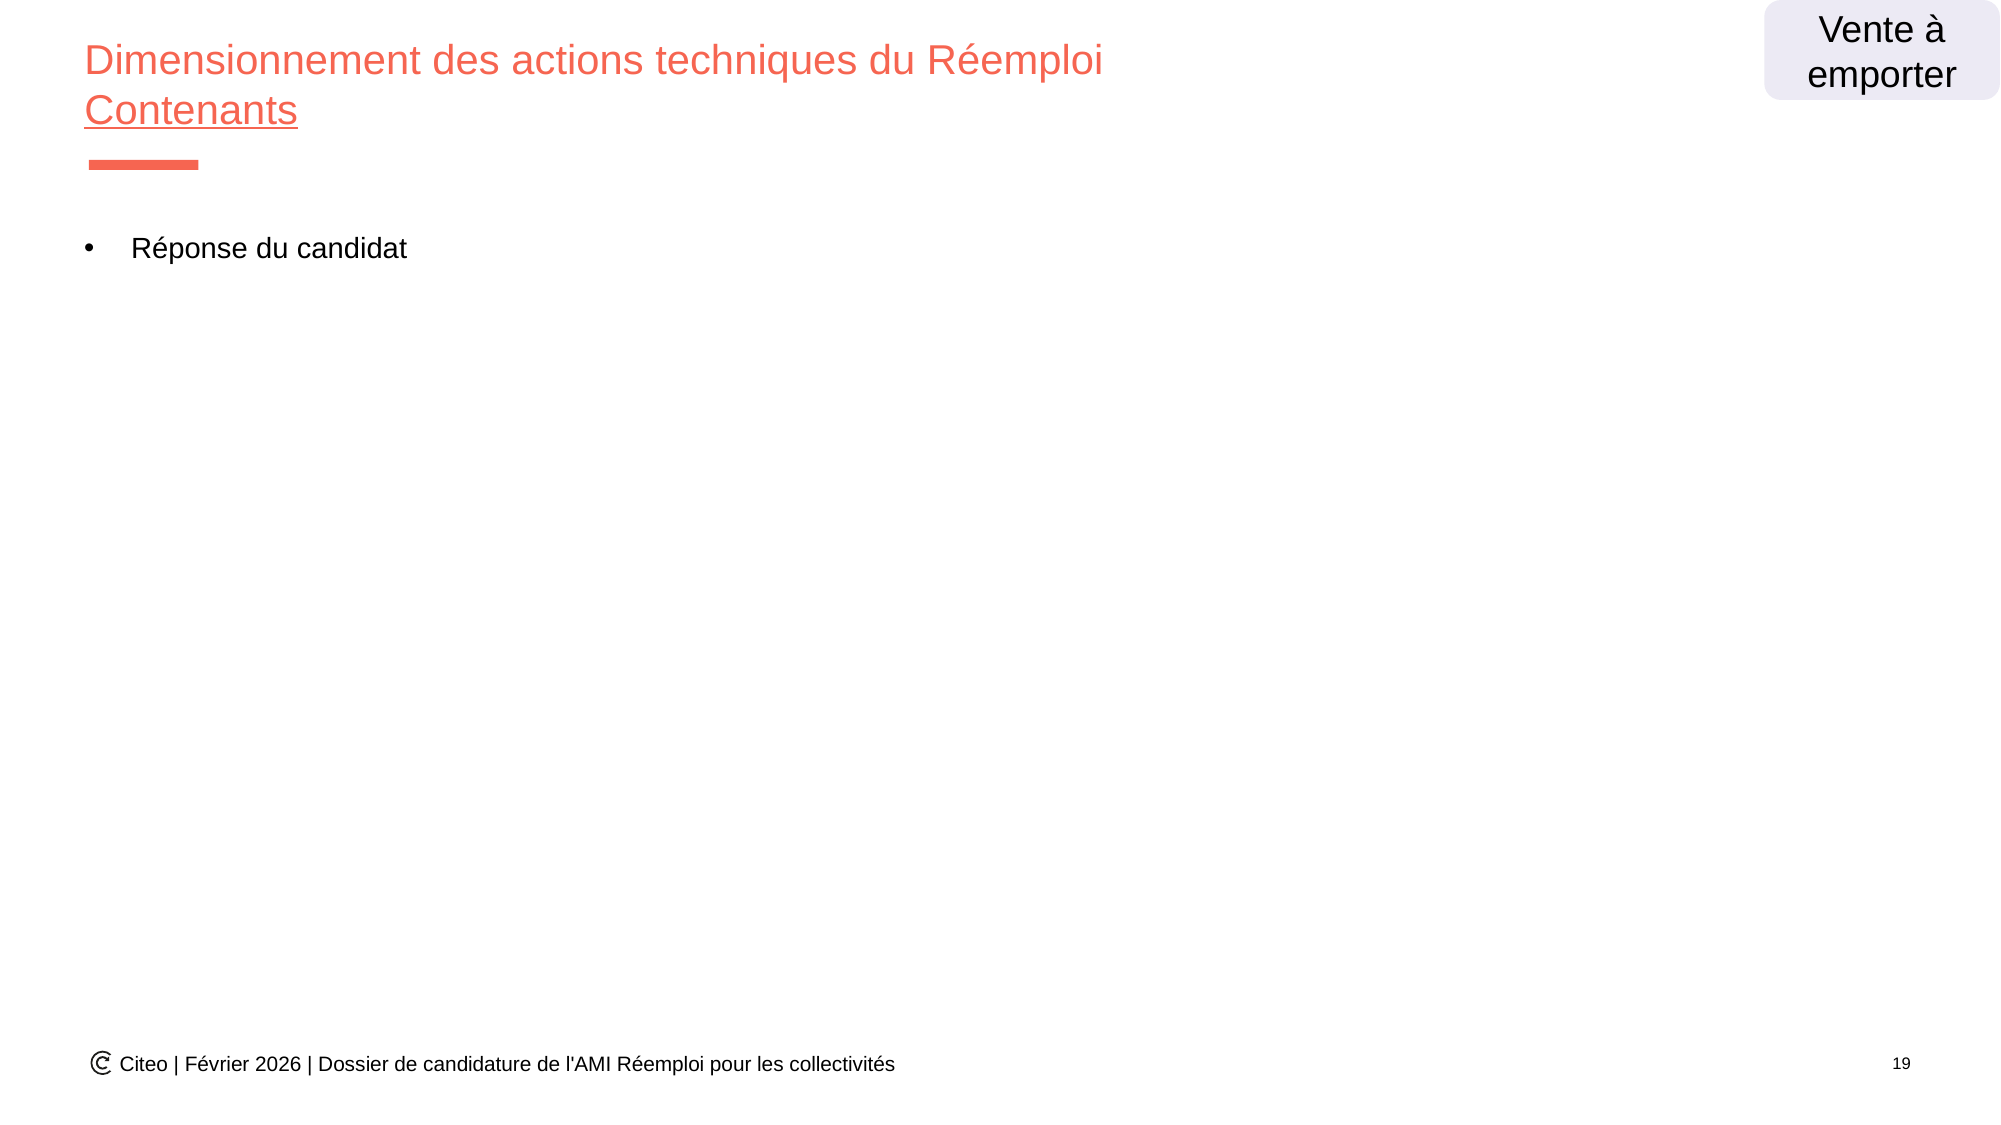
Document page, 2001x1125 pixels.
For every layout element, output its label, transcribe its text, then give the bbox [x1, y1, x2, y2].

title Dimensionnement des actions techniques du Réemploi Contenants [69, 16, 1654, 149]
footer Citeo | Février 2026 | Dossier de candidature de l'AMI Réemploi pour les collectivités [119, 1032, 1799, 1093]
text_box Vente à emporter [1763, 0, 2000, 102]
text_box Réponse du candidat [68, 221, 1826, 1009]
slide_number 19 [1808, 1032, 1927, 1094]
